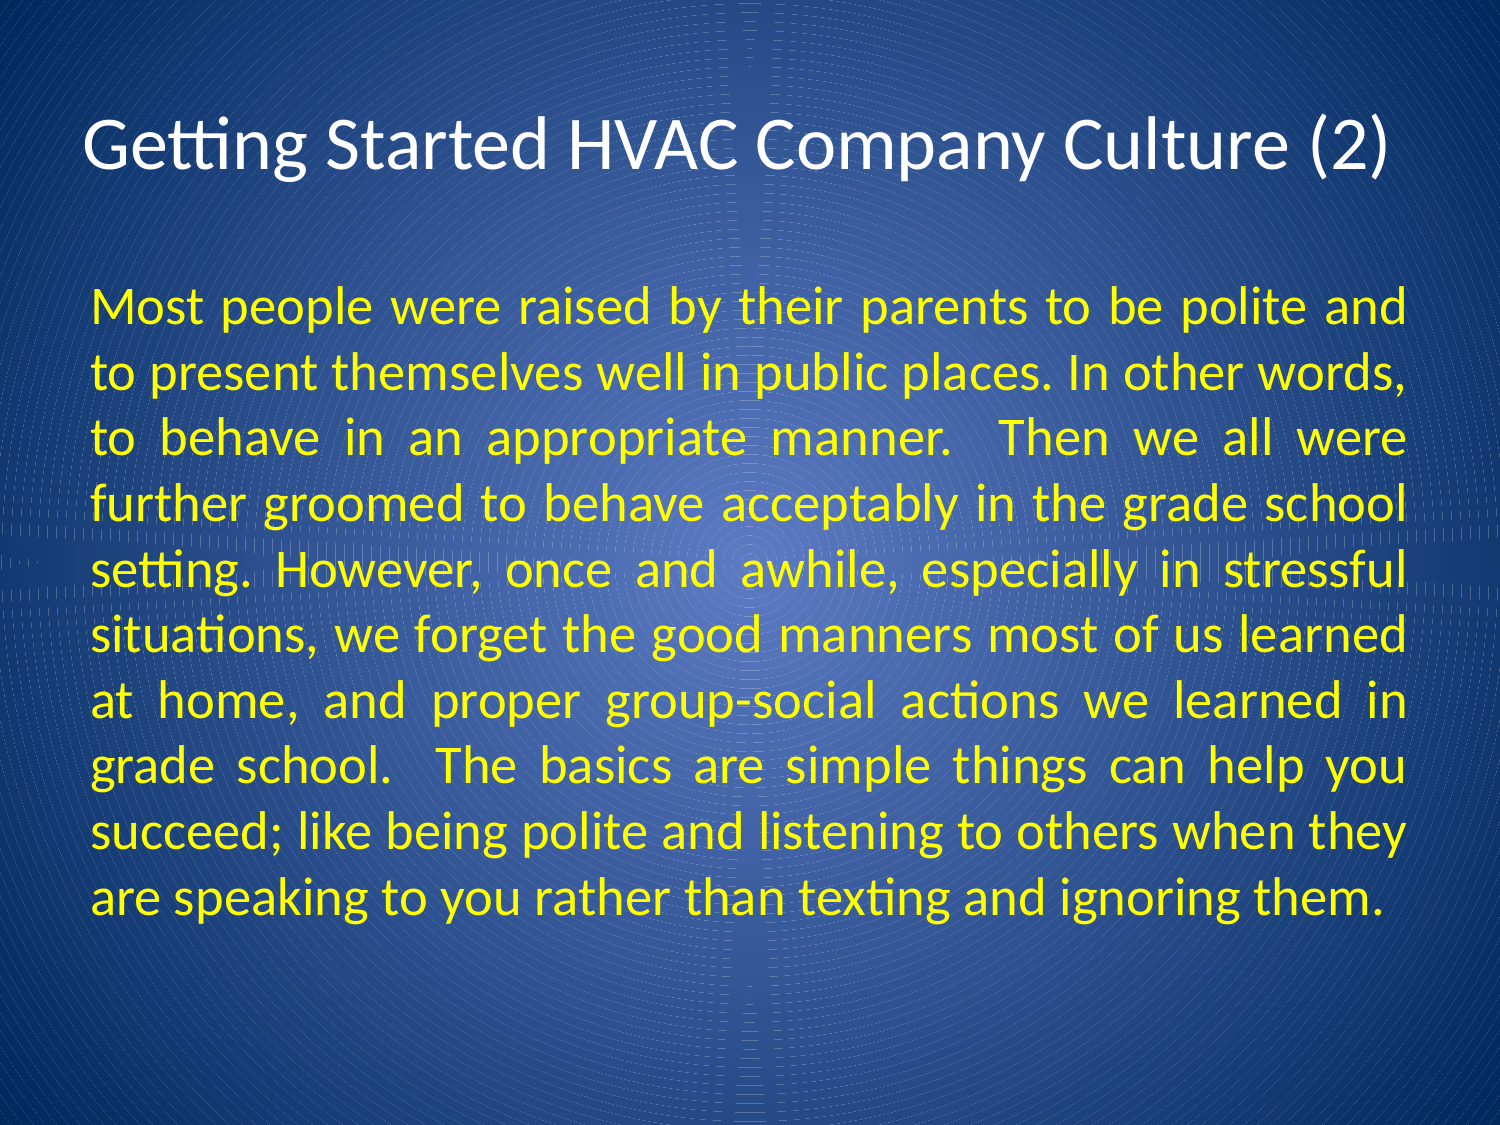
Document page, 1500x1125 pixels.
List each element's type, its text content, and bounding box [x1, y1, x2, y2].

title Getting Started HVAC Company Culture (2) [37, 45, 1438, 233]
list Most people were raised by their parents to be polite and to present themselves well in public places. In other words, to behave in an appropriate manner. Then we all were further groomed to behave acceptably in the grade school setting. However, once and awhile, especially in stressful situations, we forget the good manners most of us learned at home, and proper group-social actions we learned in grade school. The basics are simple things can help you succeed; like being polite and listening to others when they are speaking to you rather than texting and ignoring them. [75, 262, 1425, 1005]
